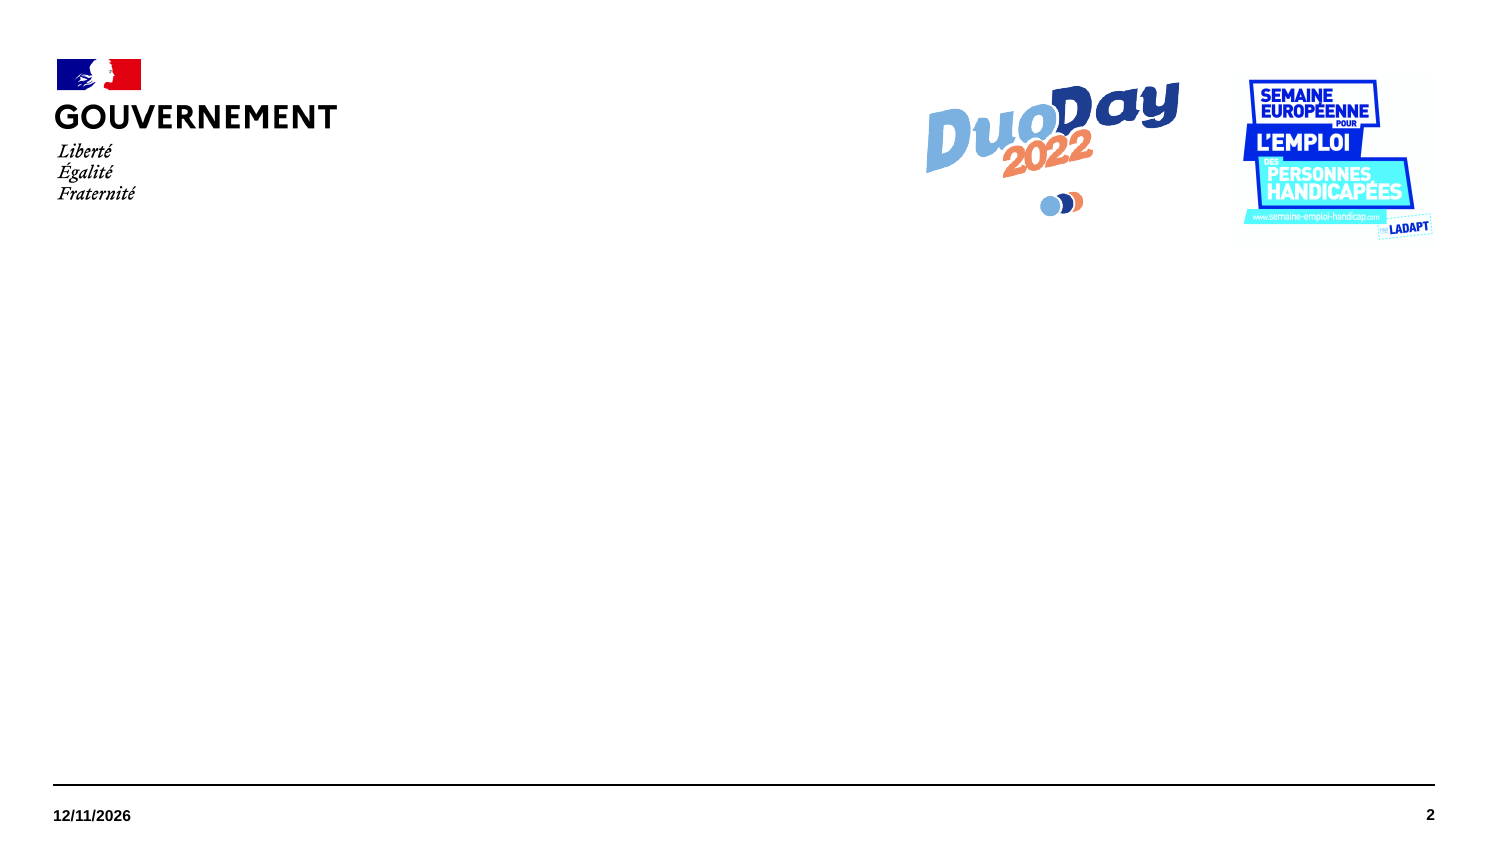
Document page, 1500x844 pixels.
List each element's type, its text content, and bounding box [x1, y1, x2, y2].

picture [27, 29, 386, 269]
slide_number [53, 787, 252, 844]
picture [915, 74, 1190, 225]
picture [1232, 74, 1436, 250]
slide_number 2 [1213, 784, 1436, 844]
